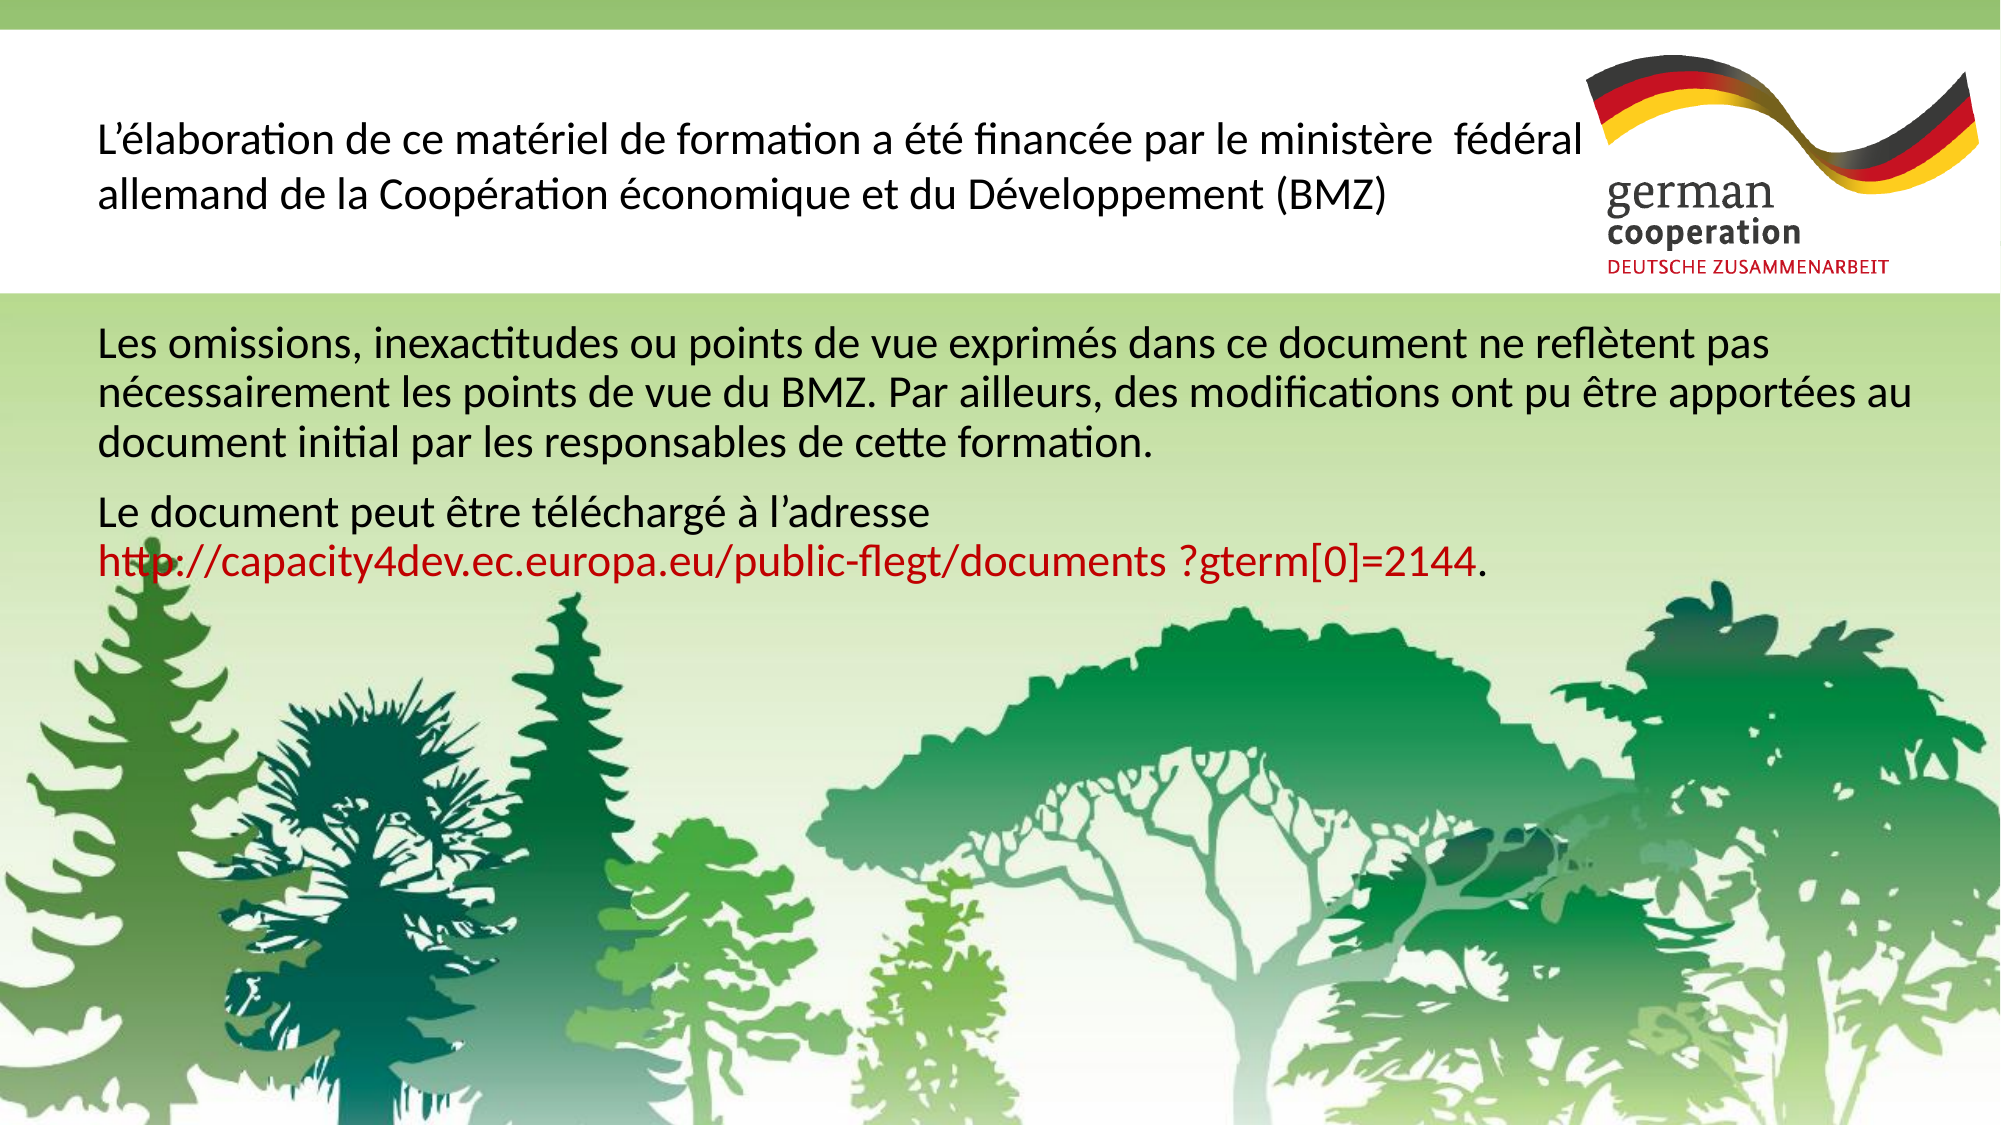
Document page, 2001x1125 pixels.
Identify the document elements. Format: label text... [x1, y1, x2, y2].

slide_number 26 [1493, 1065, 1944, 1125]
text_box [0, 29, 2000, 294]
picture [1586, 55, 1979, 274]
picture [0, 0, 2001, 1125]
subtitle Les omissions, inexactitudes ou points de vue exprimés dans ce document ne reflètent pas nécessairement les points de vue du BMZ. Par ailleurs, des modifications ont pu être apportées au document initial par les responsables de cette formation. Le document peut être téléchargé à l’adresse http://capacity4dev.ec.europa.eu/public-flegt/documents ?gterm[0]=2144. [82, 311, 1947, 606]
text_box L’élaboration de ce matériel de formation a été financée par le ministère fédéral allemand de la Coopération économique et du Développement (BMZ) [82, 101, 1586, 227]
